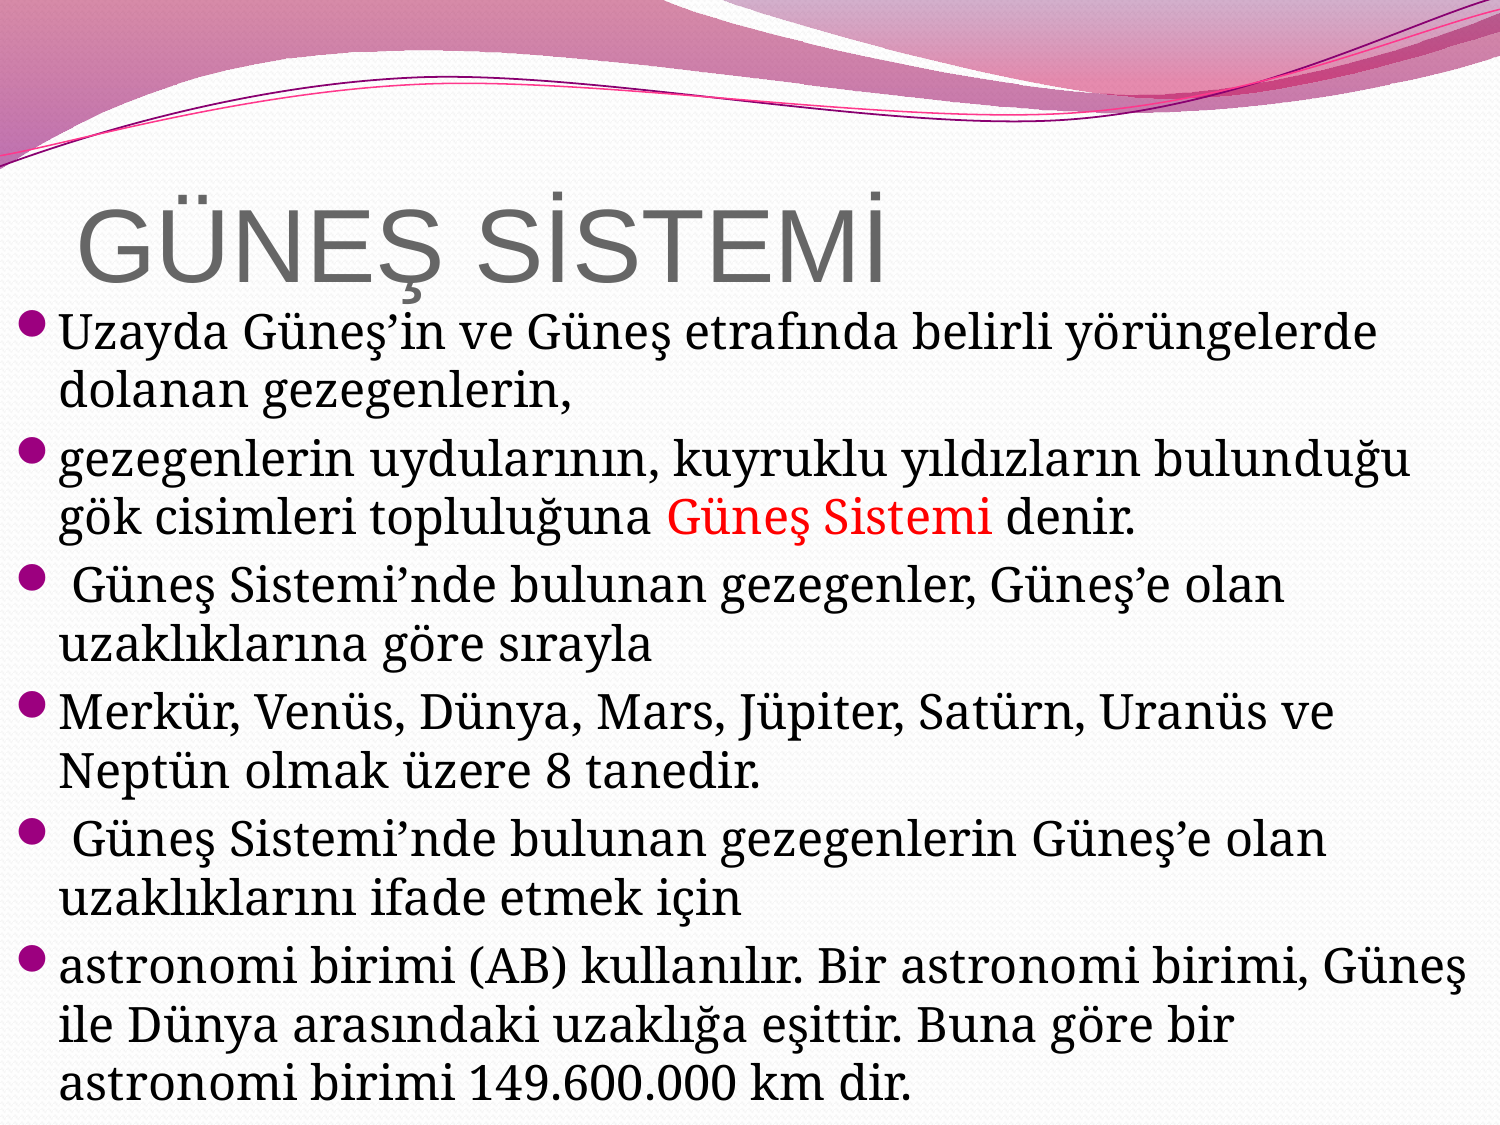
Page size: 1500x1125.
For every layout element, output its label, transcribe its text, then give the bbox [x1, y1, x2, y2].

list Uzayda Güneş’in ve Güneş etrafında belirli yörüngelerde dolanan gezegenlerin, gezegenlerin uydularının, kuyruklu yıldızların bulunduğu gök cisimleri topluluğuna Güneş Sistemi denir. Güneş Sistemi’nde bulunan gezegenler, Güneş’e olan uzaklıklarına göre sırayla Merkür, Venüs, Dünya, Mars, Jüpiter, Satürn, Uranüs ve Neptün olmak üzere 8 tanedir. Güneş Sistemi’nde bulunan gezegenlerin Güneş’e olan uzaklıklarını ifade etmek için astronomi birimi (AB) kullanılır. Bir astronomi birimi, Güneş ile Dünya arasındaki uzaklığa eşittir. Buna göre bir astronomi birimi 149.600.000 km dir. [0, 292, 1500, 1125]
title GÜNEŞ SİSTEMİ [75, 115, 1425, 292]
